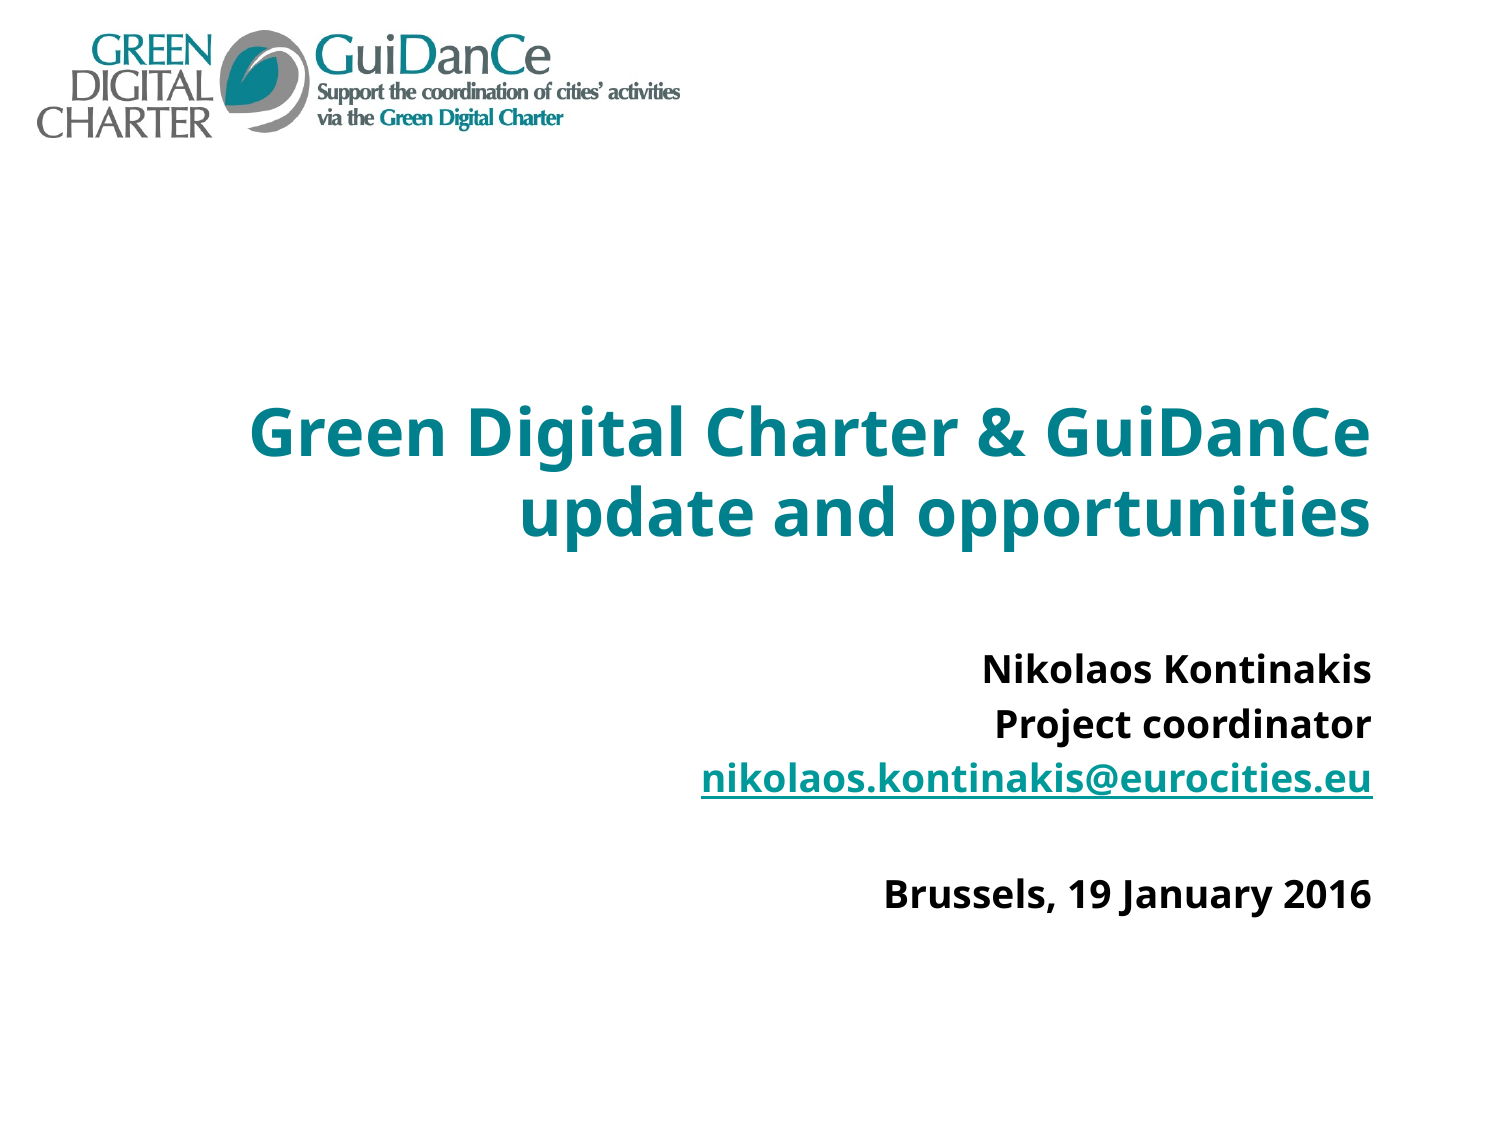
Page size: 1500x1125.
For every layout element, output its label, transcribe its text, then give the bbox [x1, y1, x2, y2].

title Green Digital Charter & GuiDanCe update and opportunities [112, 349, 1388, 591]
subtitle Nikolaos Kontinakis Project coordinator nikolaos.kontinakis@eurocities.eu Brussels, 19 January 2016 [337, 637, 1388, 925]
picture [37, 30, 680, 138]
